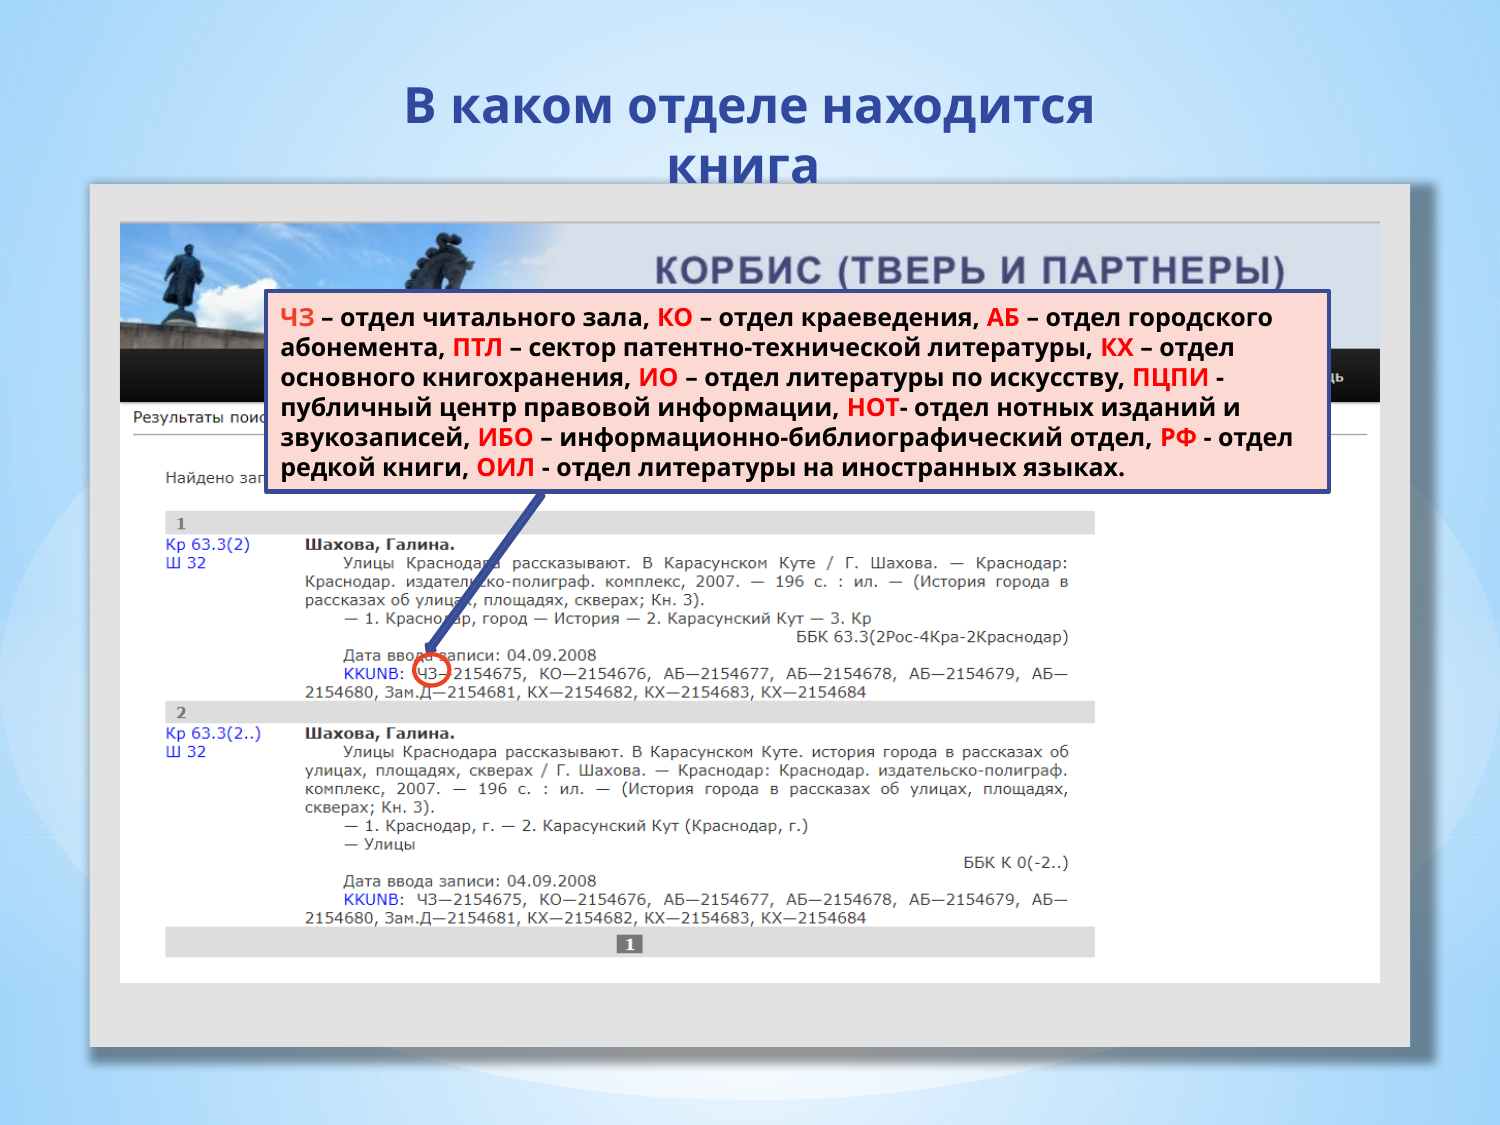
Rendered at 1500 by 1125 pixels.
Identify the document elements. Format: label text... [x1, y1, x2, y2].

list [89, 183, 1411, 1048]
text_box В каком отделе находится книга [324, 66, 1176, 176]
